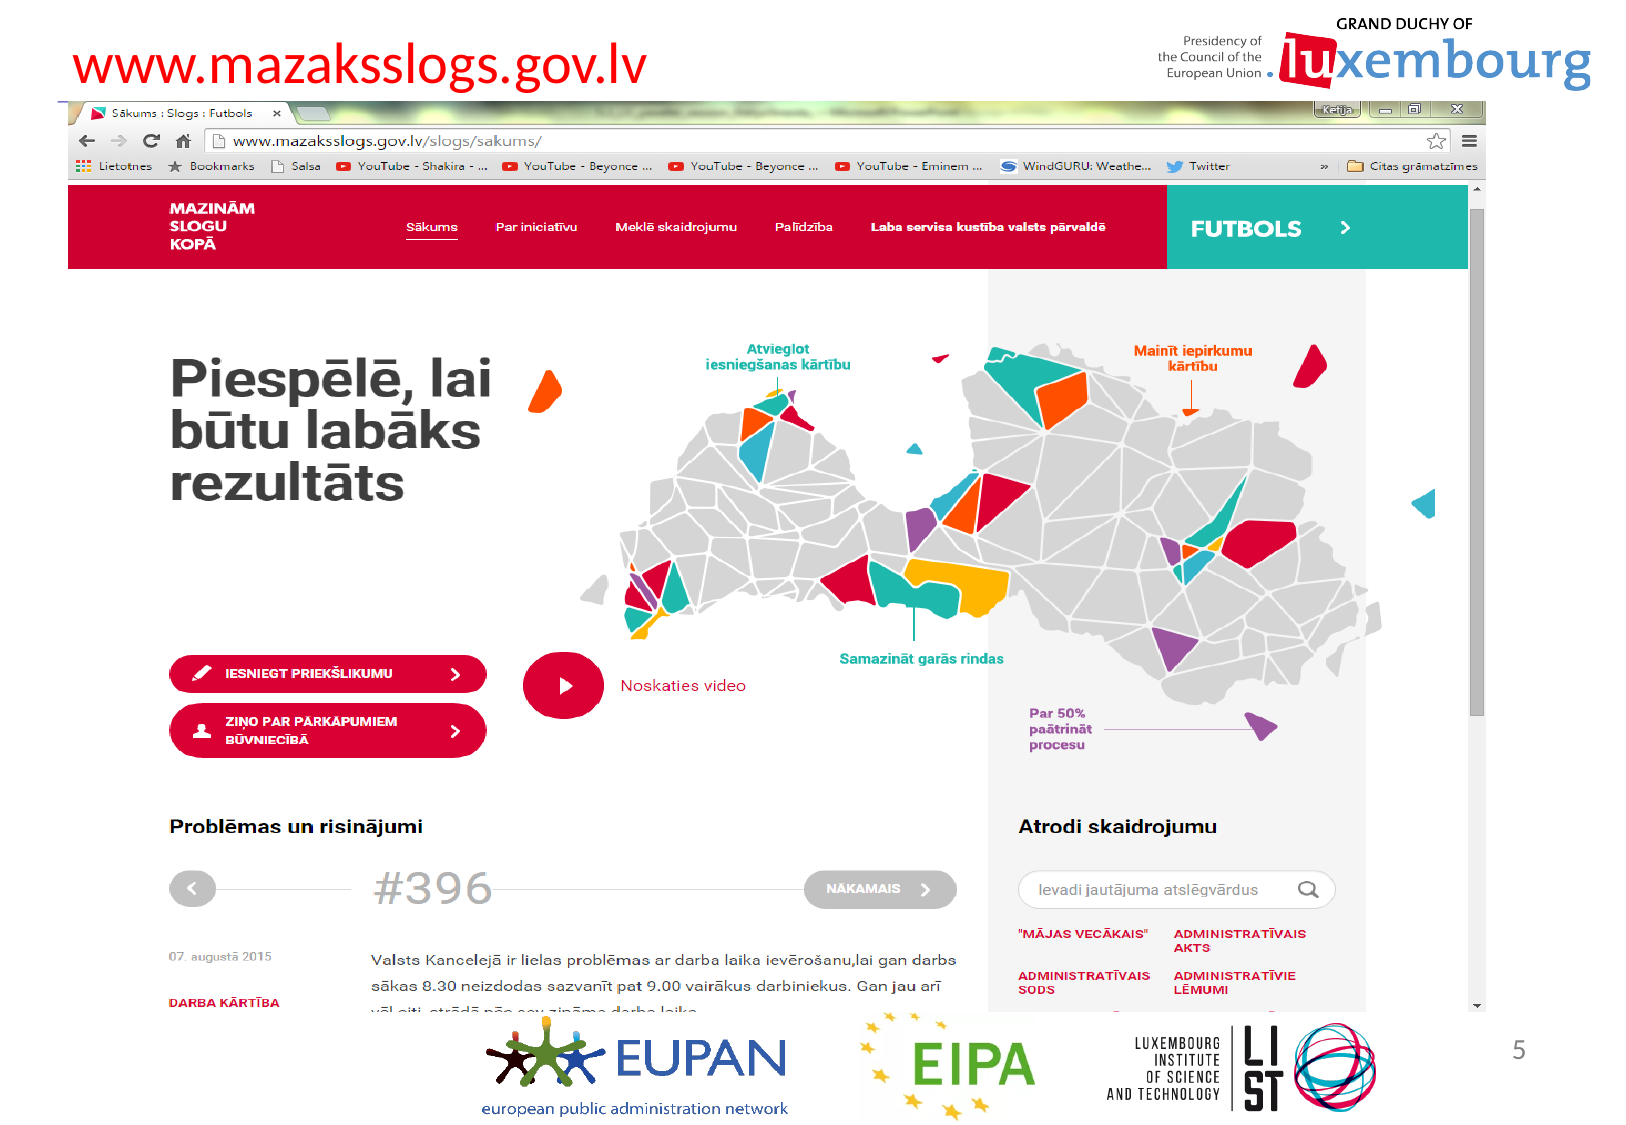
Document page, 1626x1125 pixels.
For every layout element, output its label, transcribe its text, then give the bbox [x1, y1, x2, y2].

picture [482, 1016, 788, 1117]
picture [67, 101, 1486, 1121]
picture [1107, 1023, 1376, 1112]
picture [1158, 18, 1591, 91]
slide_number 5 [1426, 1023, 1542, 1107]
title www.mazaksslogs.gov.lv [57, 18, 1082, 103]
